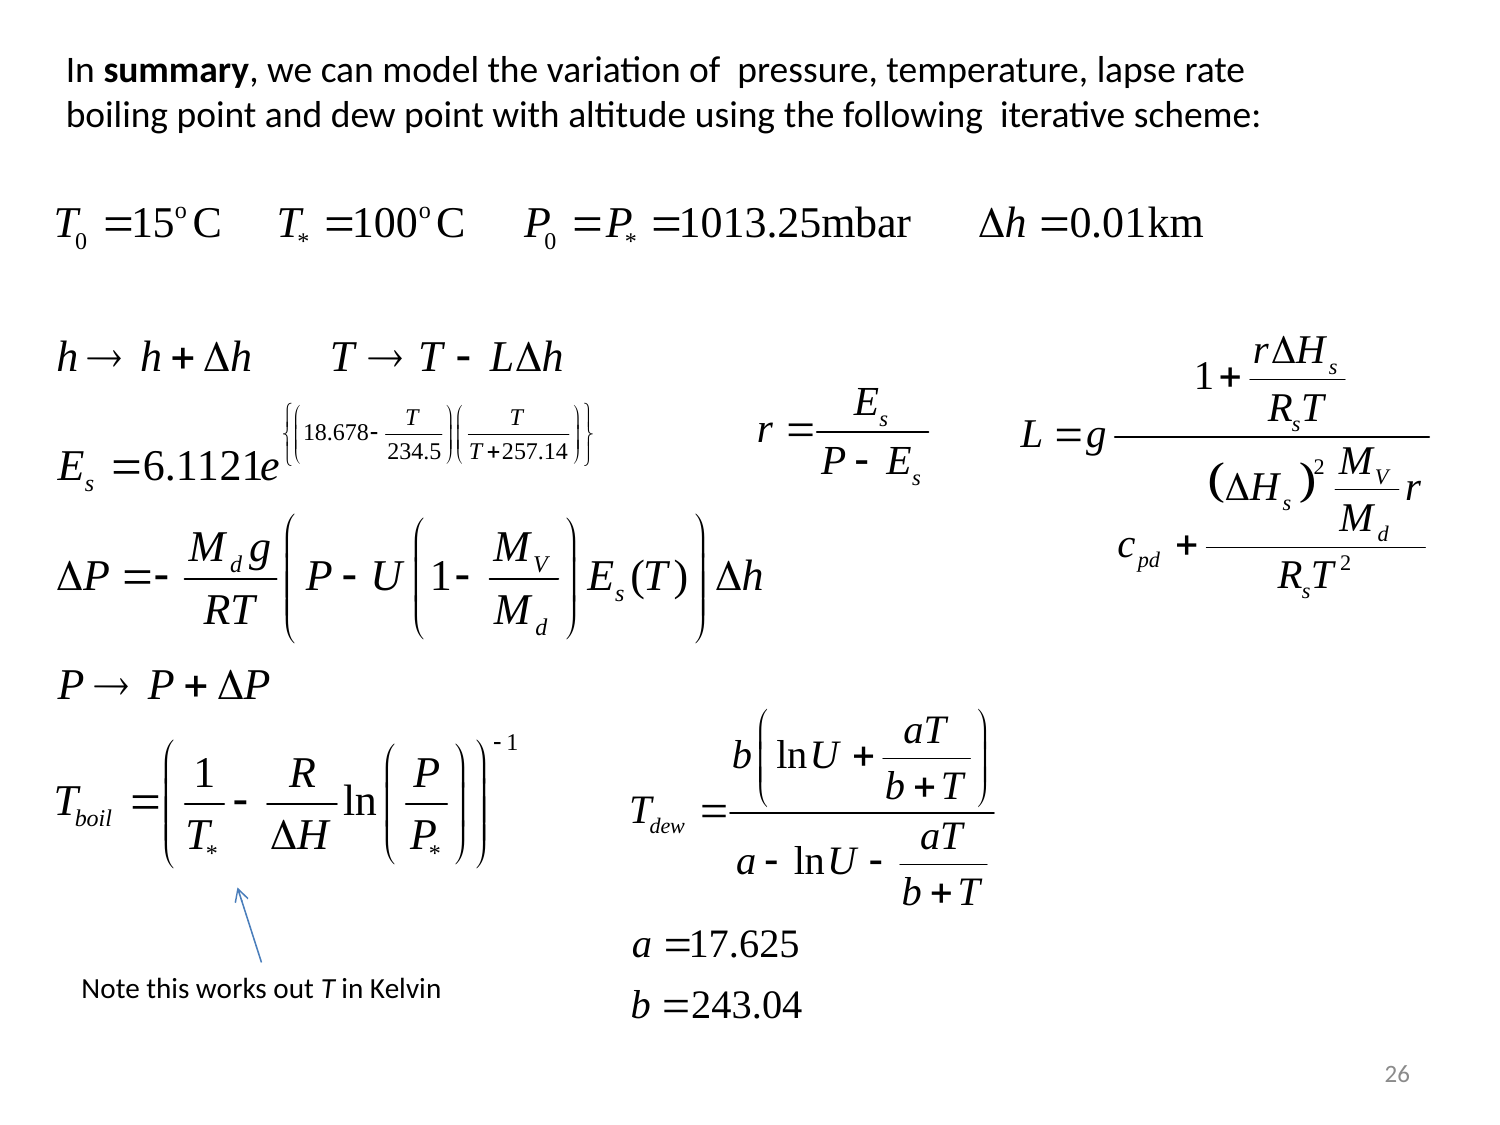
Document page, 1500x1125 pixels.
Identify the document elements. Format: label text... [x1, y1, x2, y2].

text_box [749, 374, 938, 496]
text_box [237, 887, 262, 963]
slide_number 26 [1074, 1042, 1425, 1103]
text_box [1012, 324, 1440, 608]
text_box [624, 699, 1005, 1028]
text_box Note this works out T in Kelvin [66, 962, 457, 1013]
text_box In summary, we can model the variation of pressure, temperature, lapse rate boiling point and dew point with altitude using the following iterative scheme: [51, 37, 1278, 143]
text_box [48, 188, 1213, 880]
